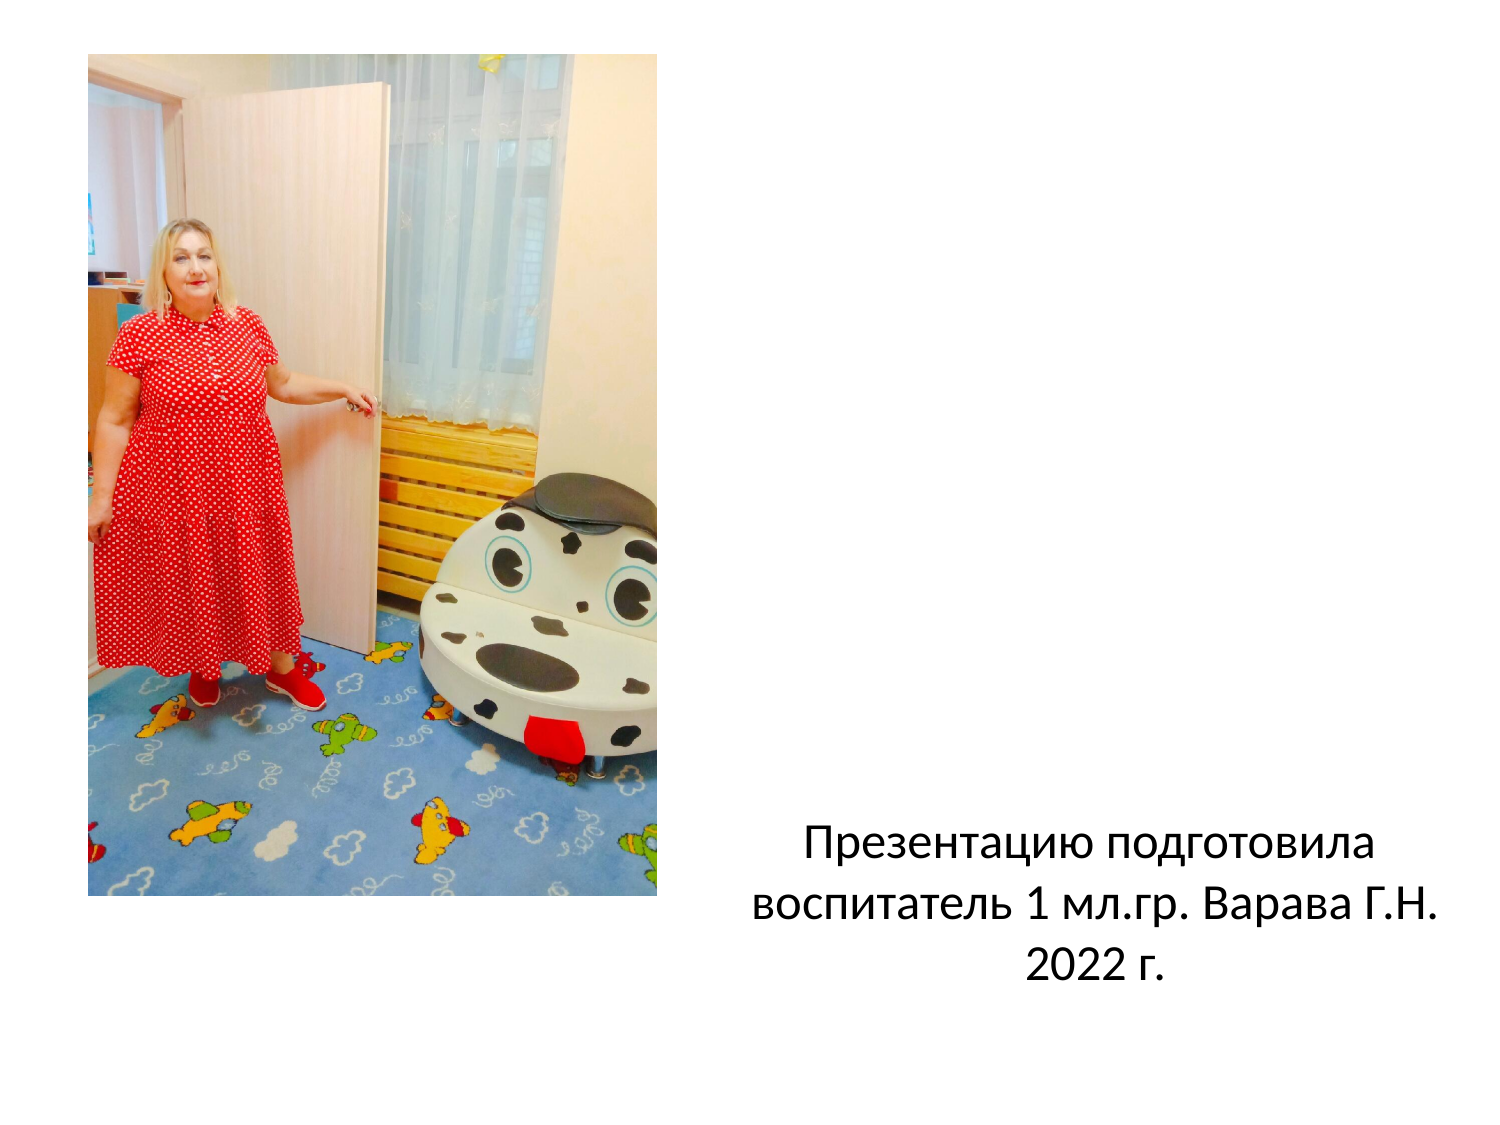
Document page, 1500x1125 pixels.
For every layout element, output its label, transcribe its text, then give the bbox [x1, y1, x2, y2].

picture [88, 54, 658, 897]
title Презентацию подготовила воспитатель 1 мл.гр. Варава Г.Н. 2022 г. [690, 798, 1500, 1000]
